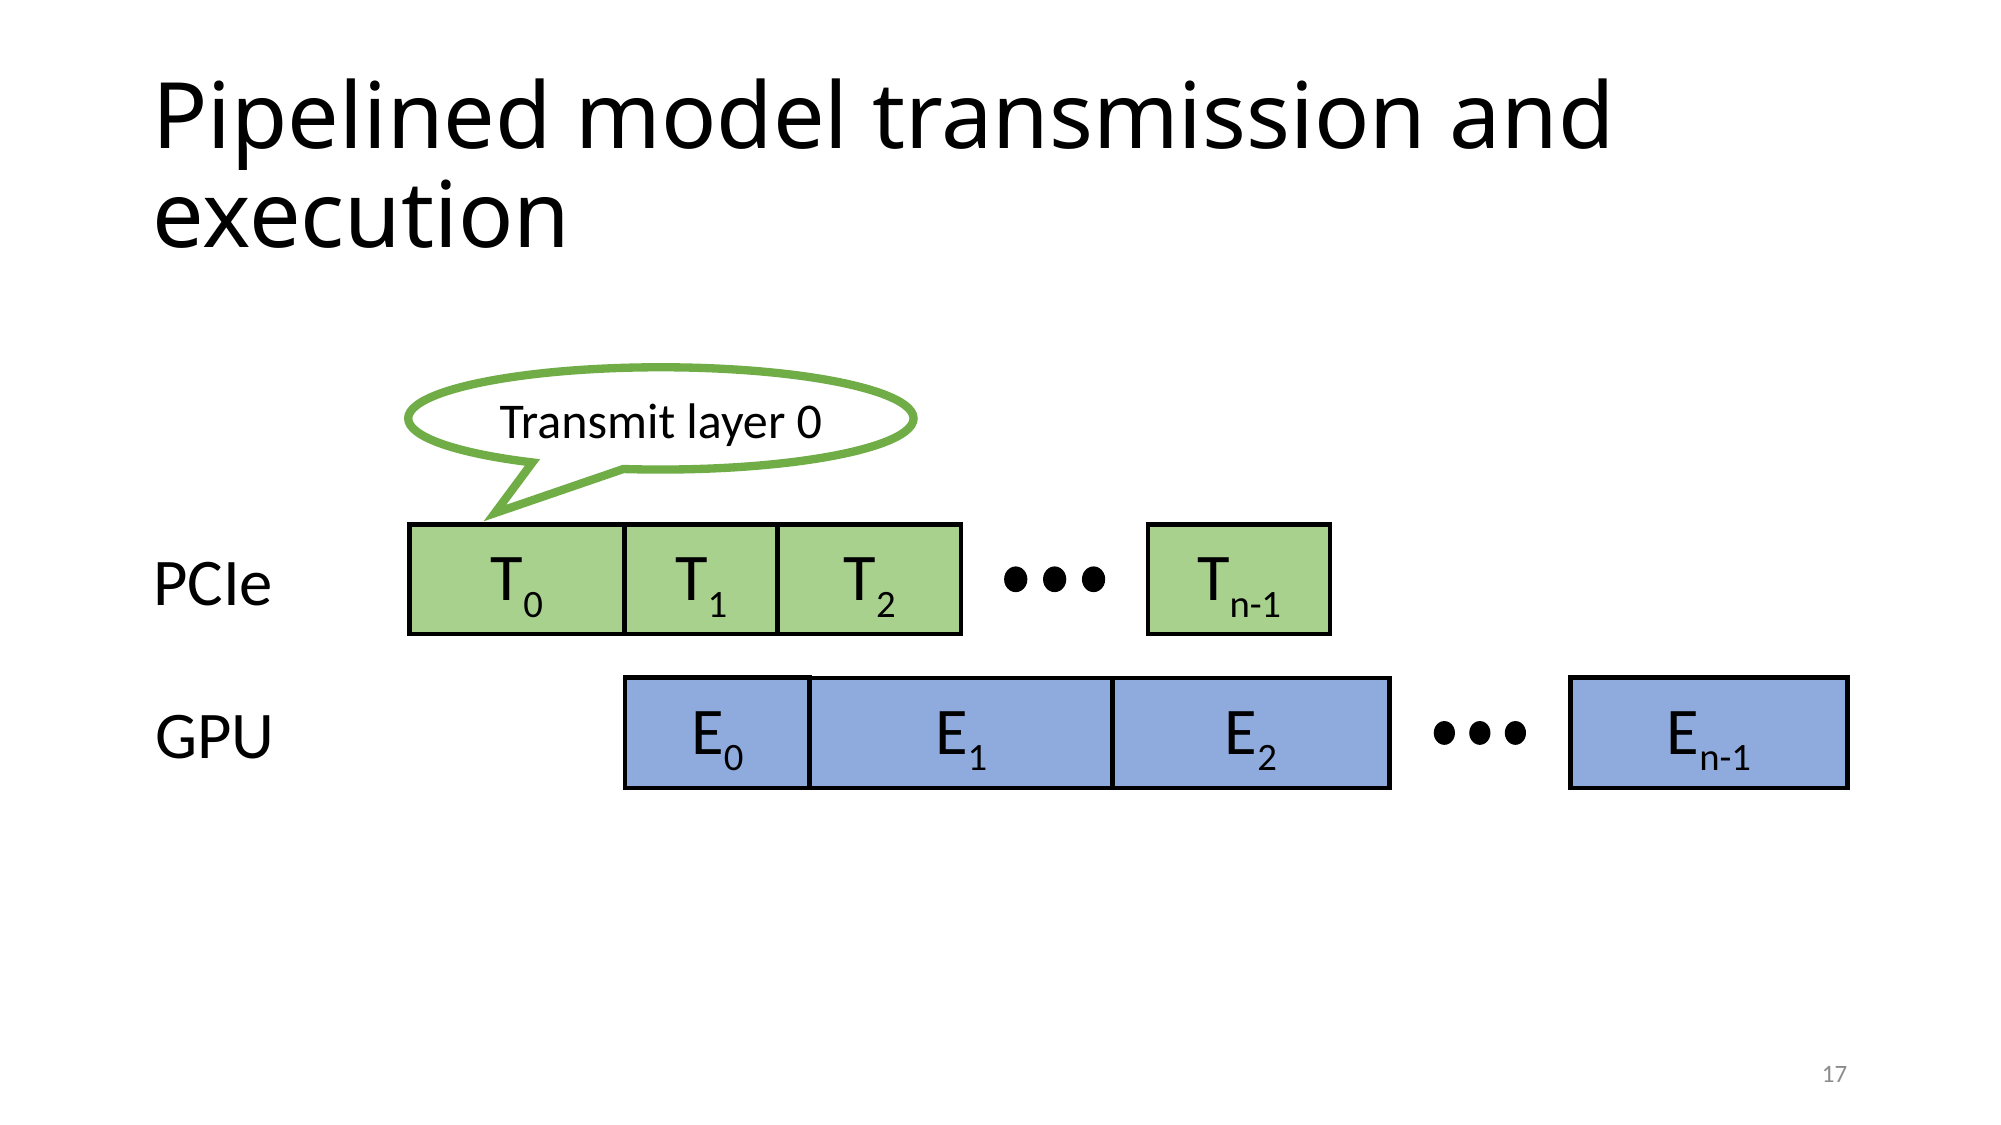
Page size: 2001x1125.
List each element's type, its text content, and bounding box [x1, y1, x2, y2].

text_box T1 [623, 523, 777, 635]
title Pipelined model transmission and execution [137, 59, 1732, 278]
text_box E0 [624, 677, 809, 789]
slide_number 17 [1412, 1042, 1863, 1103]
text_box PCIe [138, 531, 289, 626]
text_box GPU [140, 684, 290, 780]
text_box E1 [809, 677, 1111, 789]
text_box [1433, 721, 1527, 745]
text_box T0 [408, 523, 623, 635]
text_box Transmit layer 0 [407, 366, 915, 516]
text_box Tn-1 [1147, 523, 1331, 635]
text_box E2 [1111, 677, 1390, 789]
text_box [1004, 566, 1106, 593]
text_box En-1 [1569, 677, 1848, 789]
text_box T2 [777, 523, 962, 635]
